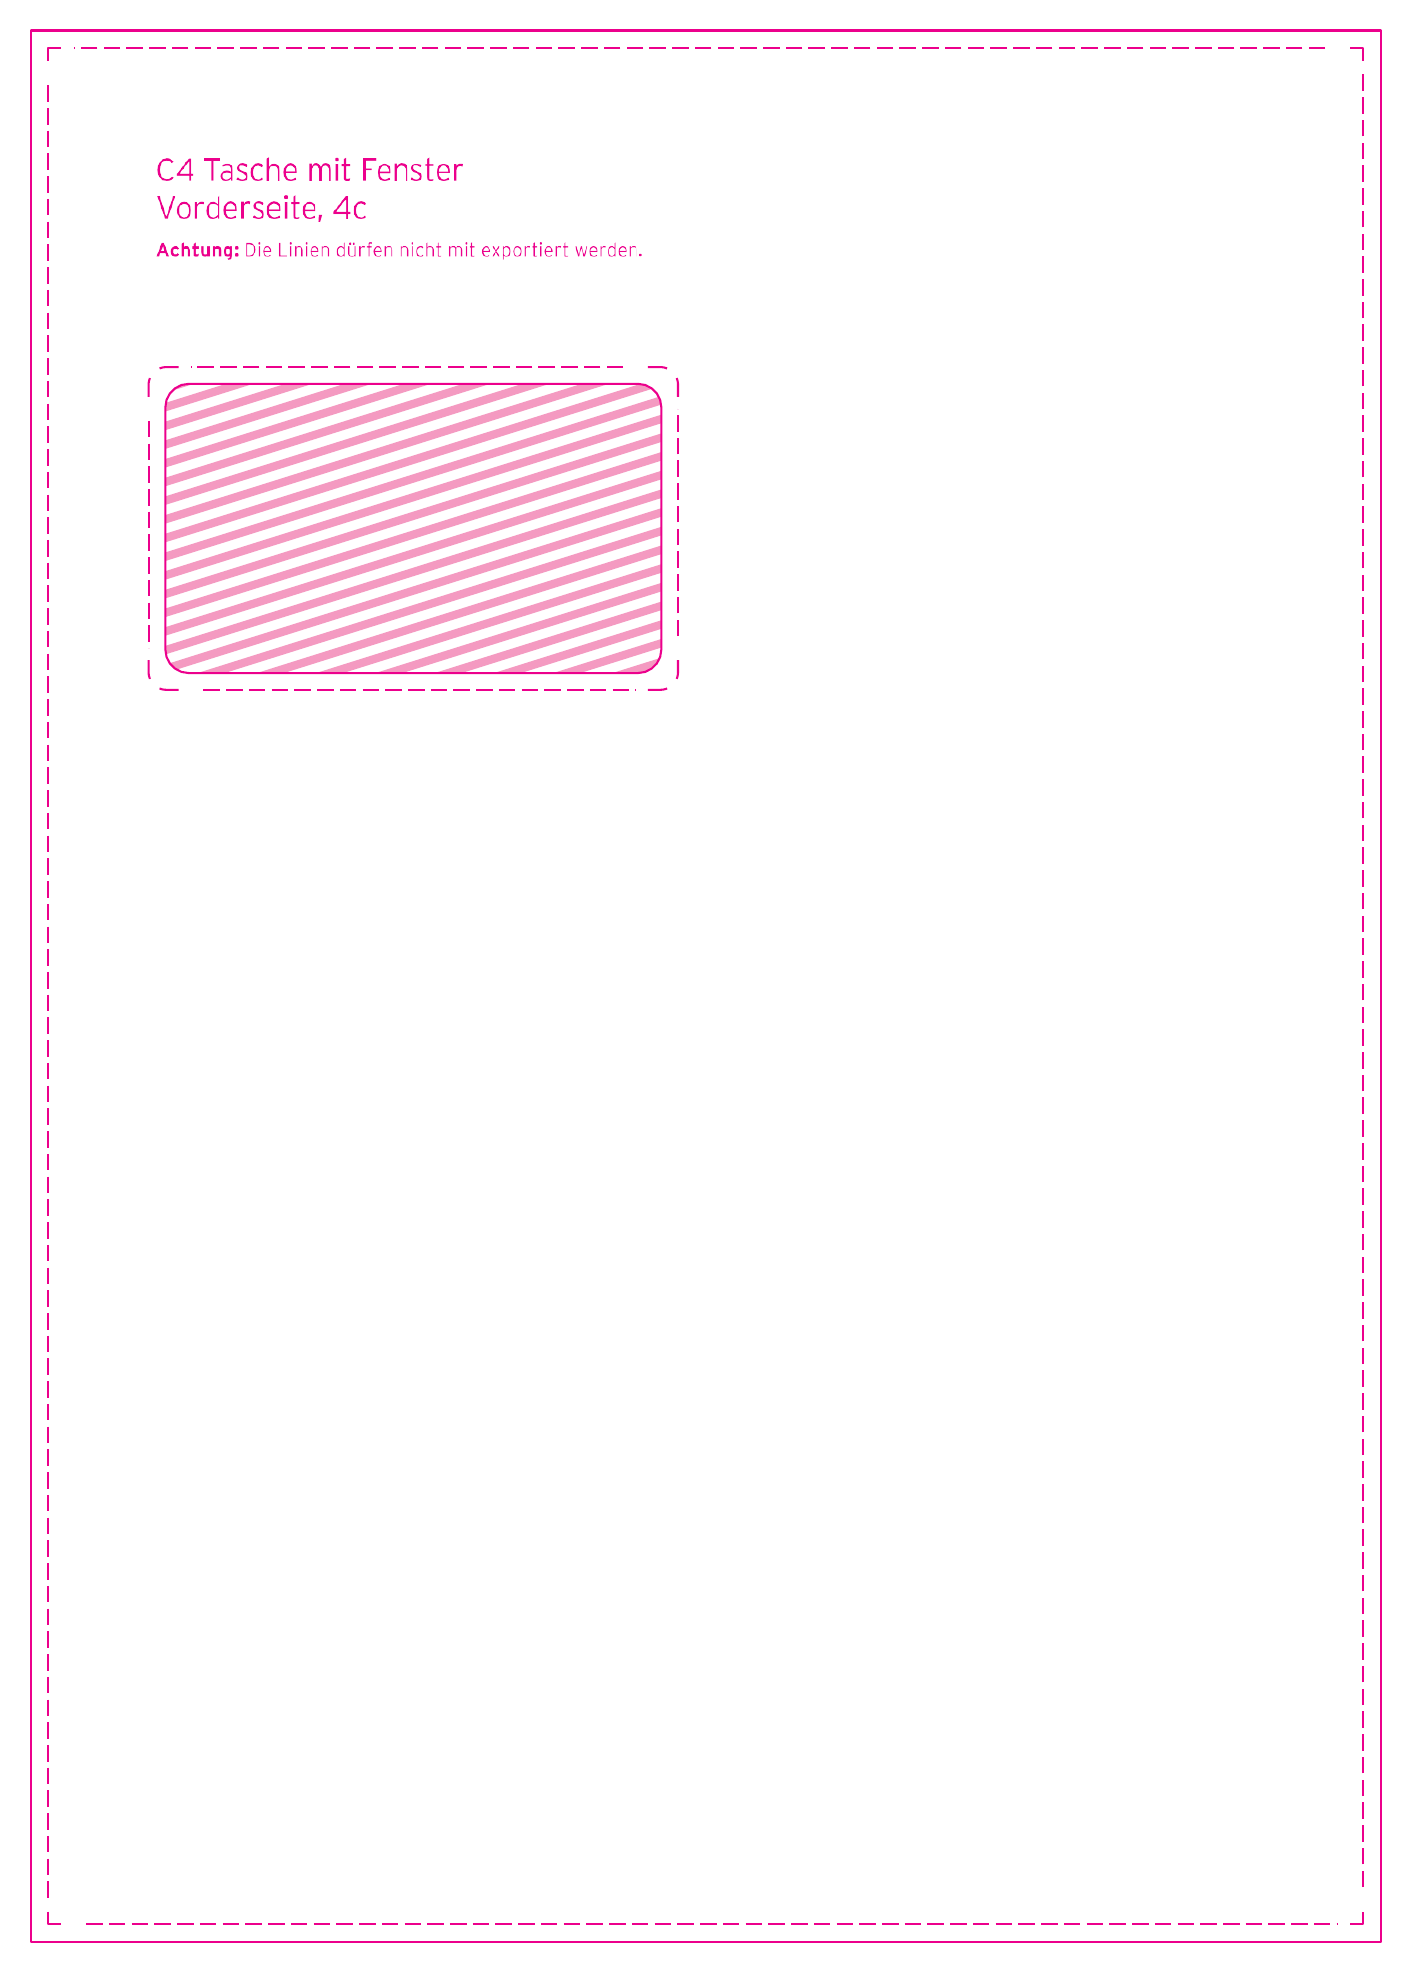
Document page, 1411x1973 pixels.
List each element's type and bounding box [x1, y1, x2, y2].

picture [309, 163, 331, 181]
picture [353, 201, 366, 219]
picture [394, 163, 408, 181]
picture [363, 158, 391, 181]
picture [236, 163, 248, 181]
picture [283, 163, 297, 181]
picture [266, 201, 281, 219]
picture [241, 201, 264, 219]
picture [410, 157, 450, 181]
picture [157, 196, 191, 219]
picture [157, 158, 194, 181]
picture [156, 242, 637, 260]
picture [284, 195, 316, 219]
picture [204, 158, 233, 181]
picture [194, 195, 220, 219]
picture [333, 196, 351, 219]
picture [250, 163, 263, 181]
picture [266, 157, 280, 181]
picture [223, 201, 237, 219]
